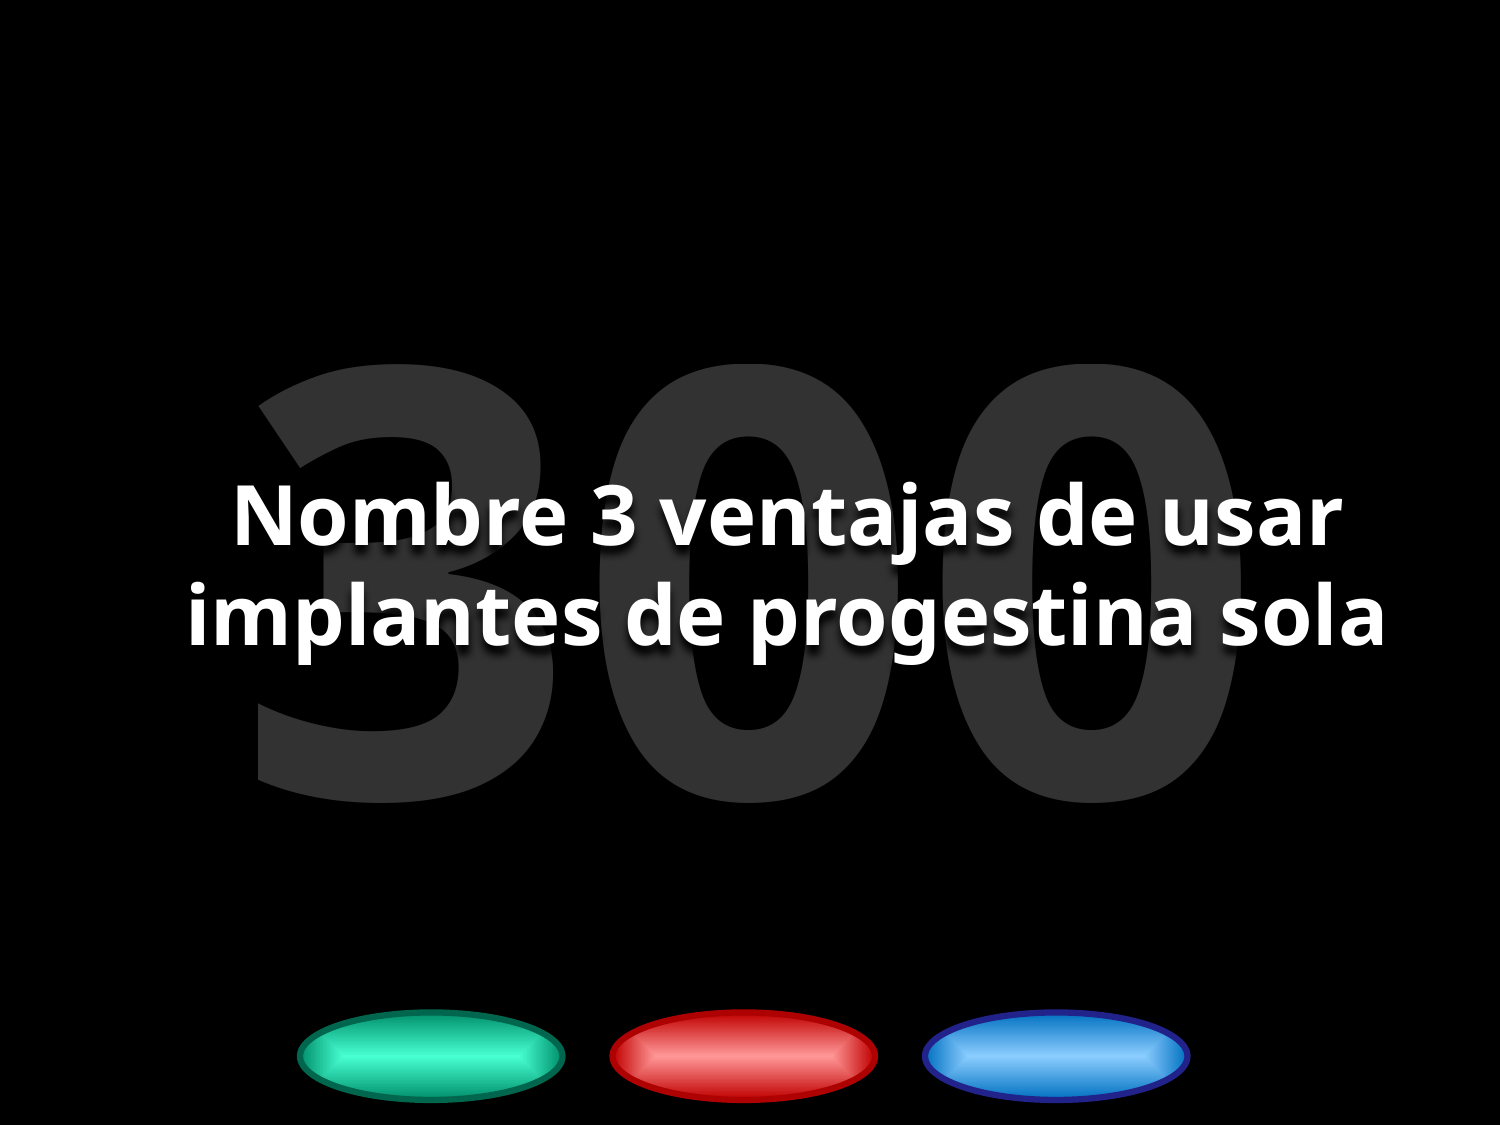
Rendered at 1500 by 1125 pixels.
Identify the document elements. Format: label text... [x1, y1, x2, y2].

text_box [612, 1012, 876, 1100]
text_box [300, 1012, 563, 1100]
text_box Nombre 3 ventajas de usar implantes de progestina sola [0, 0, 1500, 1125]
text_box [924, 1012, 1188, 1100]
